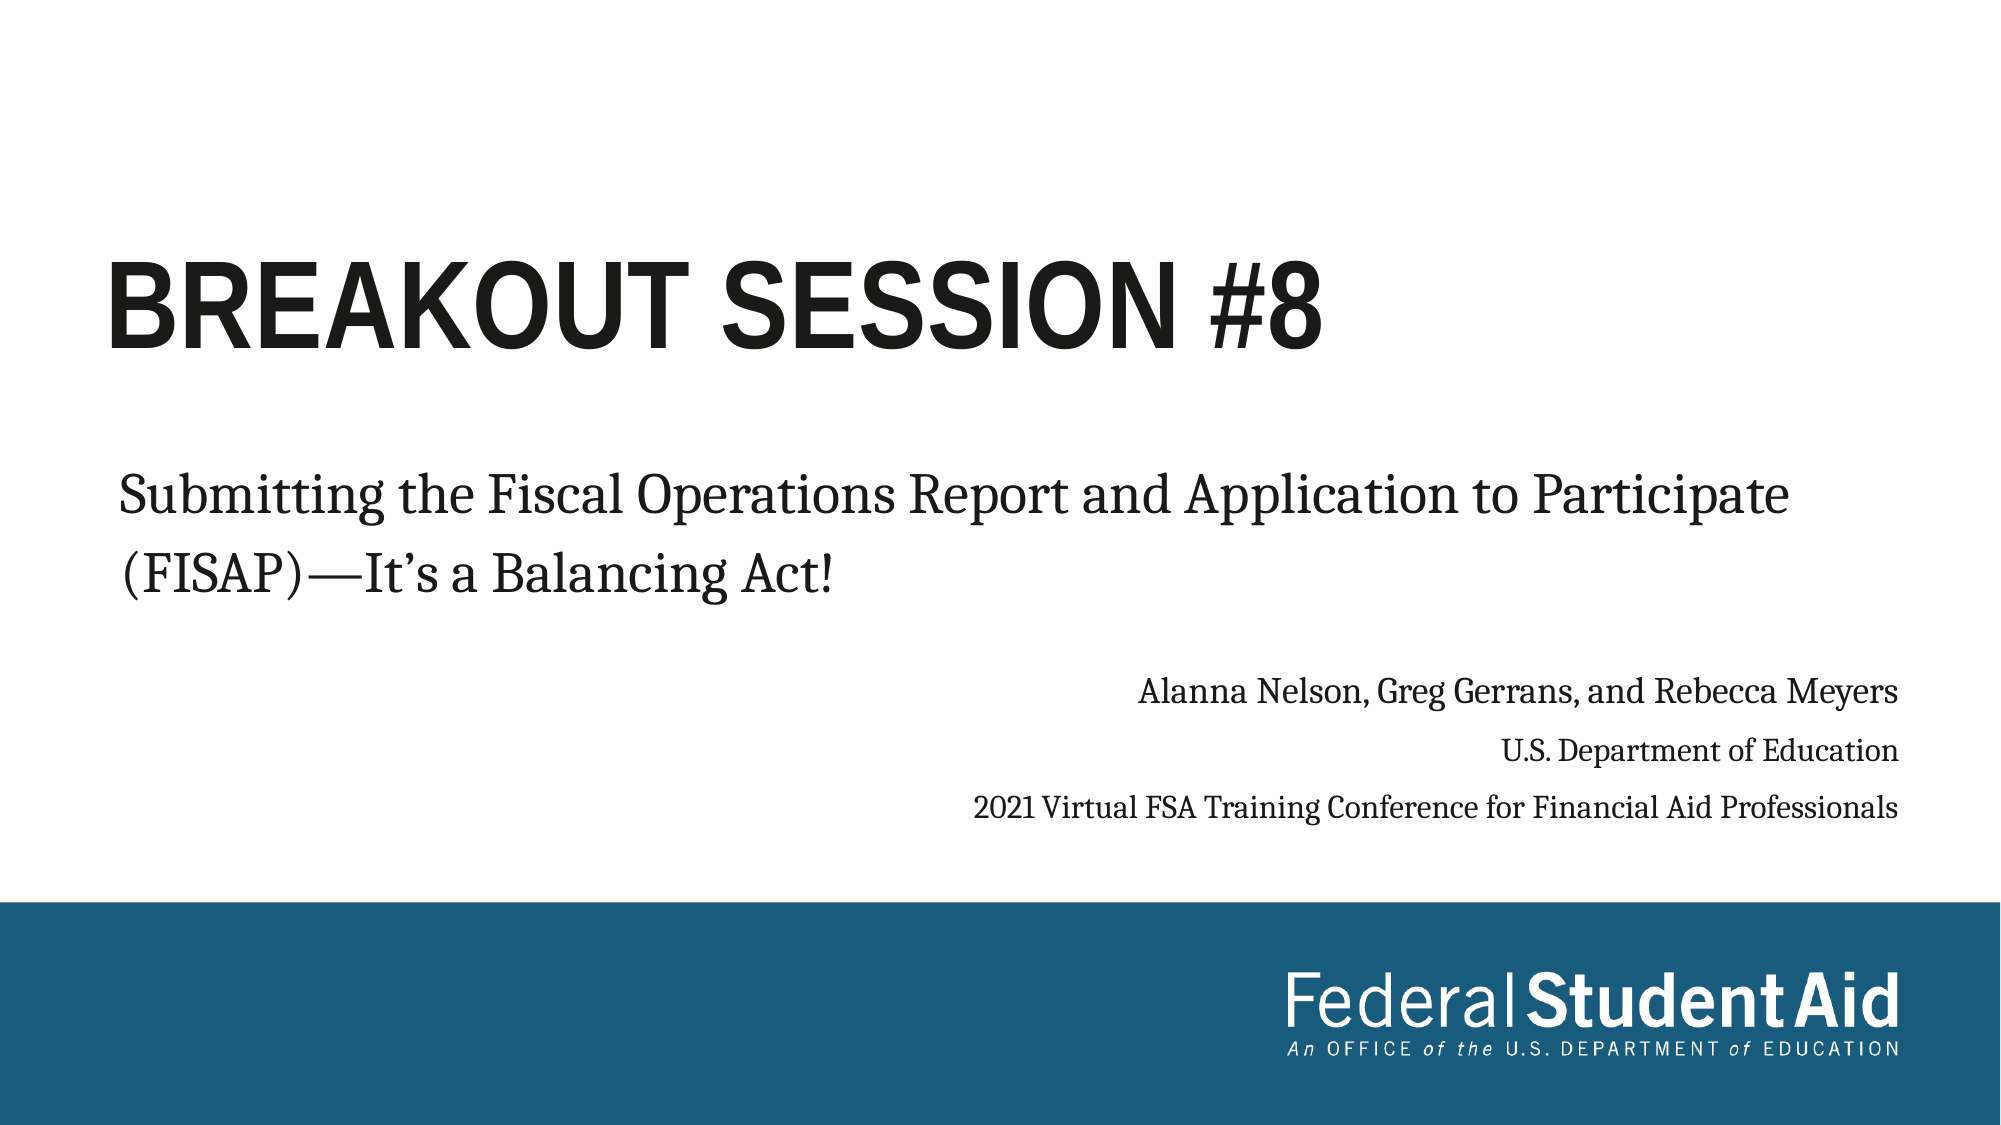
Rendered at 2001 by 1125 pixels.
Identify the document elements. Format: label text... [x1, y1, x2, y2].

list Alanna Nelson, Greg Gerrans, and Rebecca Meyers U.S. Department of Education 2021 Virtual FSA Training Conference for Financial Aid Professionals [233, 663, 1915, 869]
title Breakout Session #8 [105, 75, 1906, 384]
picture [1232, 949, 1951, 1078]
subtitle Submitting the Fiscal Operations Report and Application to Participate (FISAP)—It’s a Balancing Act! [105, 437, 1906, 643]
